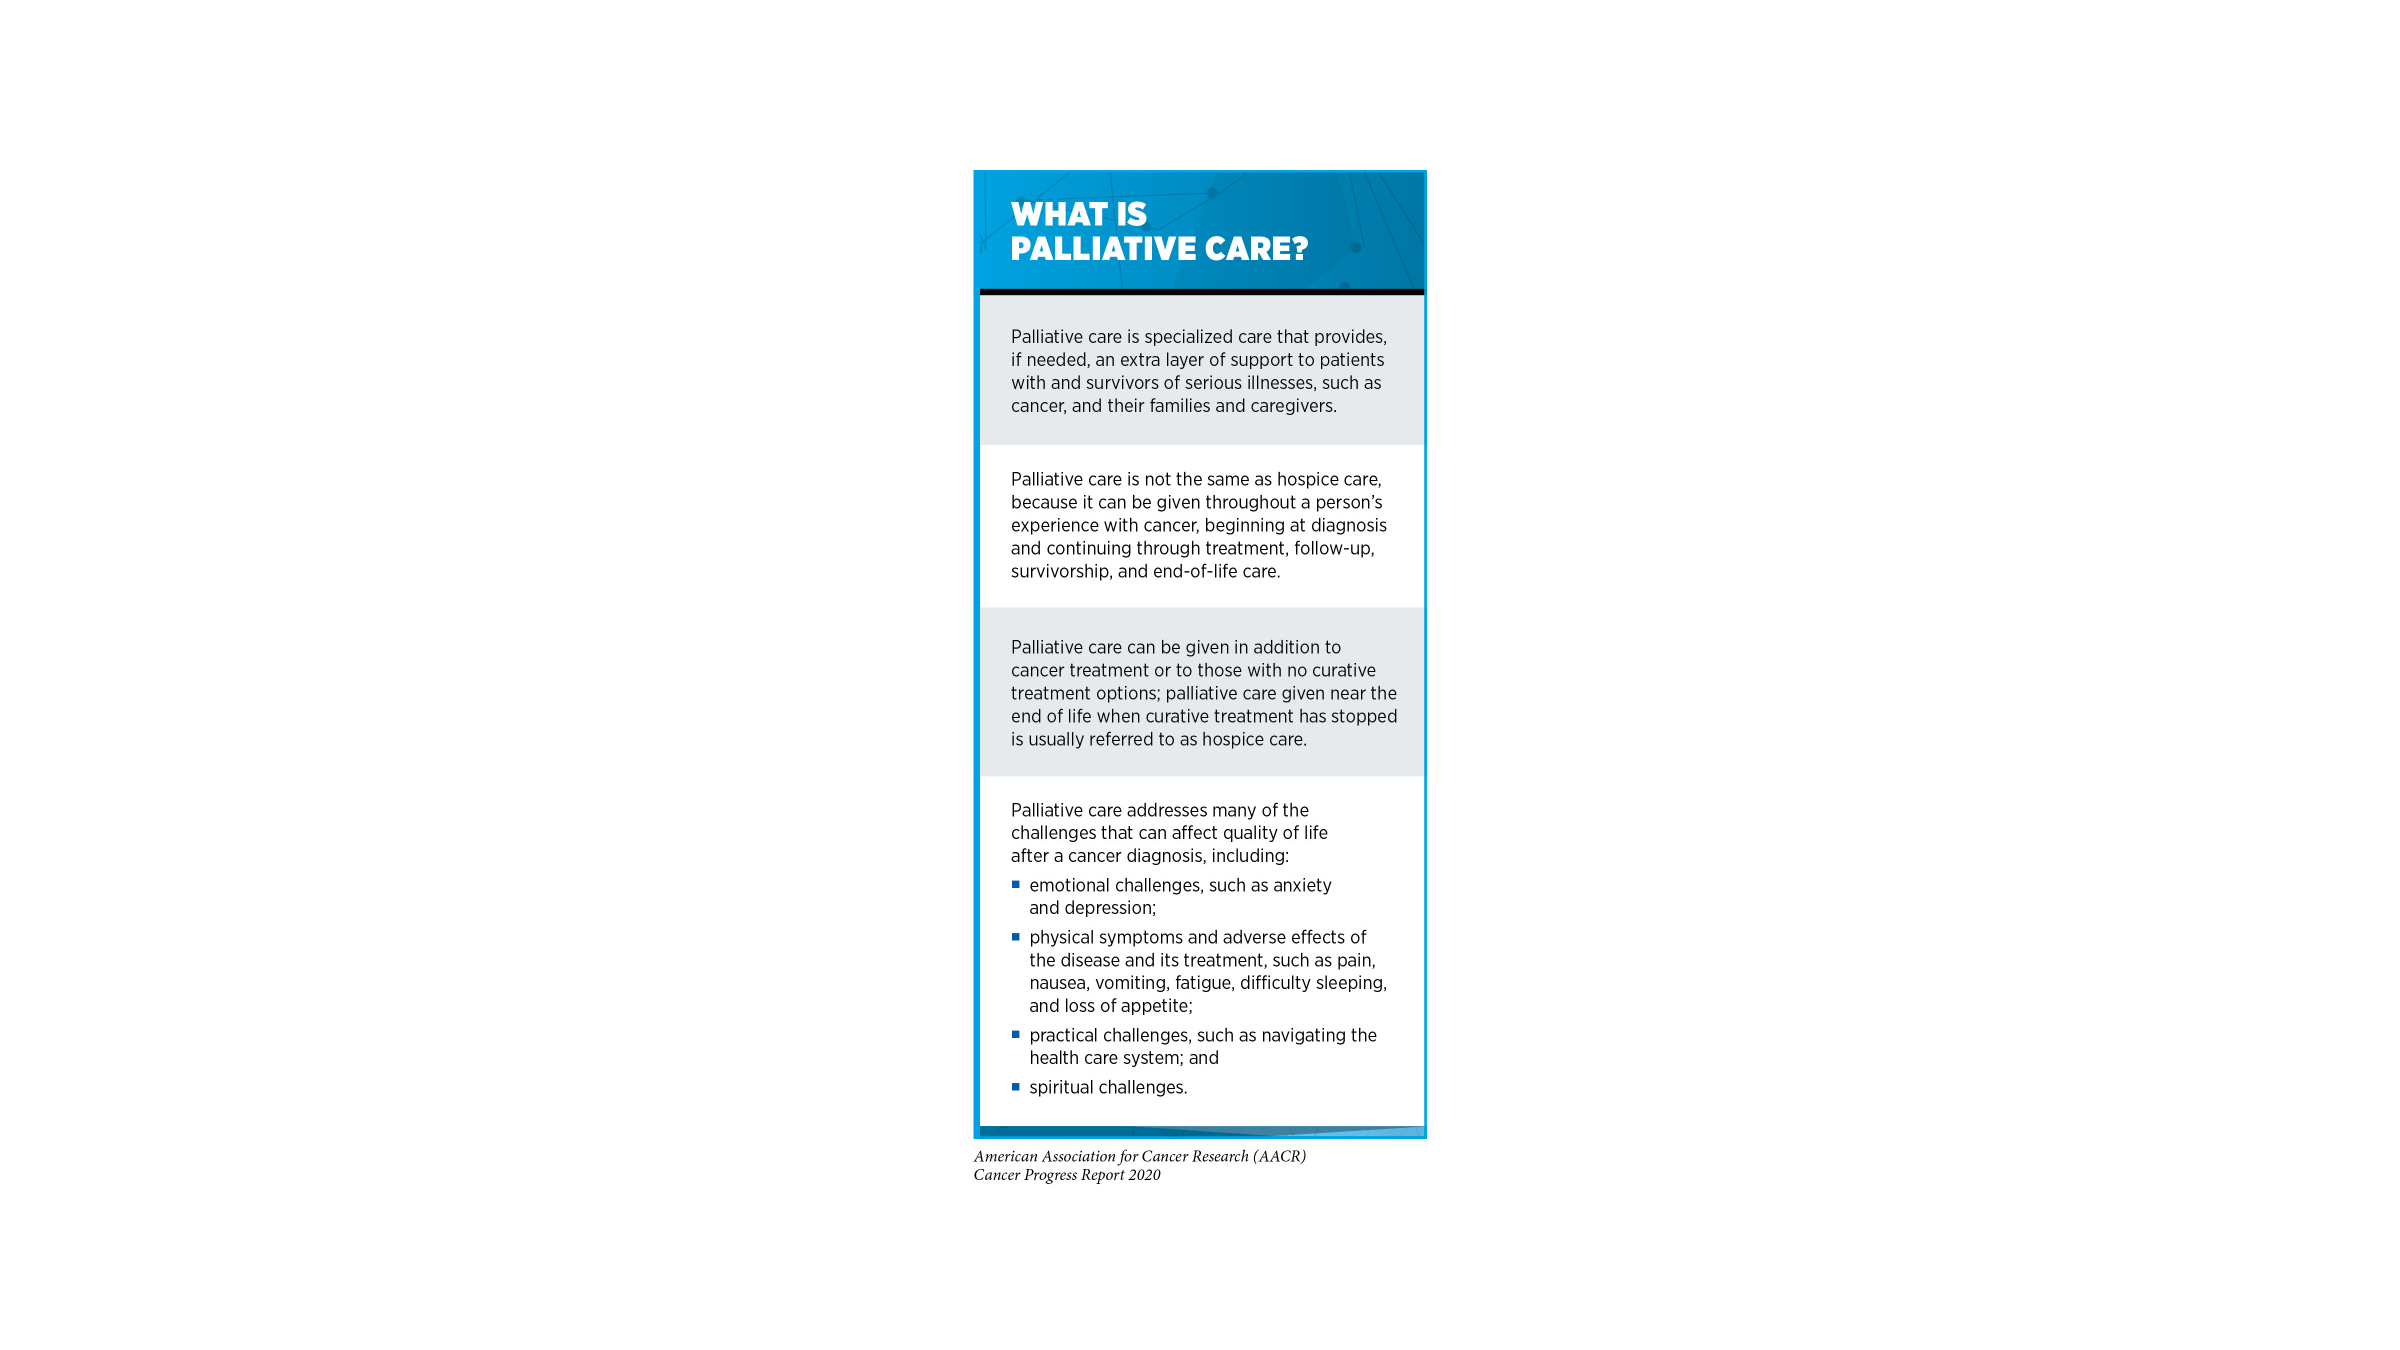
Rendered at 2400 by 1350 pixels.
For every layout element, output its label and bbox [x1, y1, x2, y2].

picture [964, 160, 1436, 1190]
